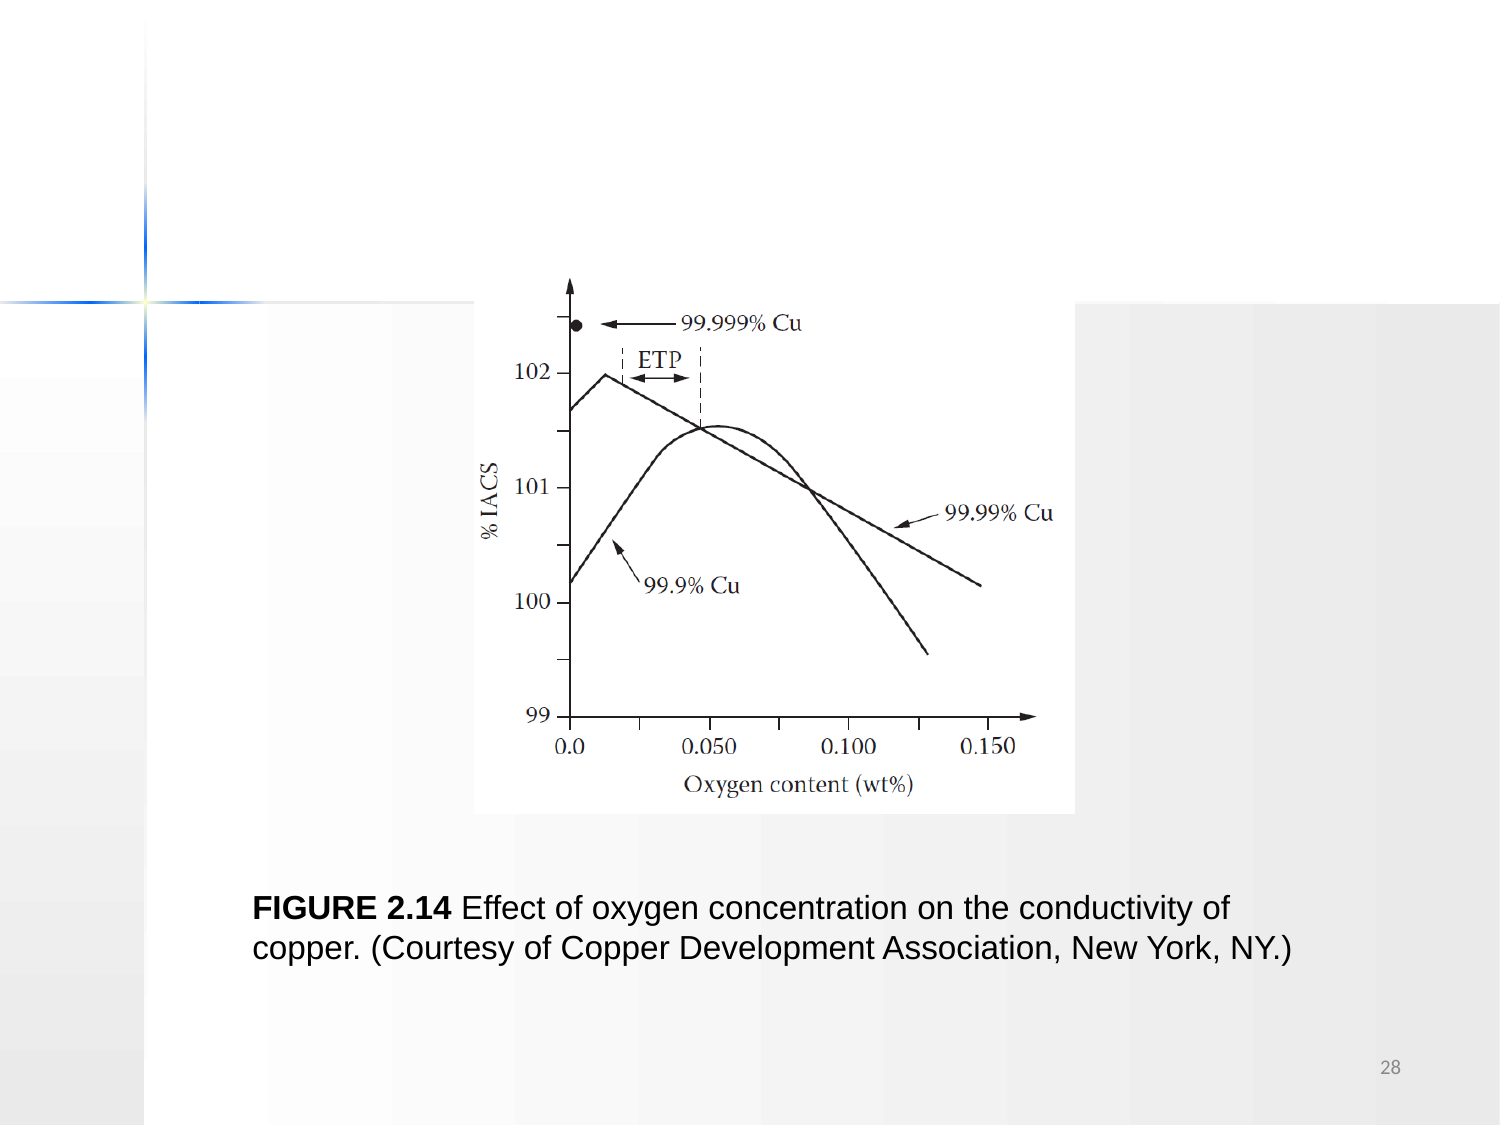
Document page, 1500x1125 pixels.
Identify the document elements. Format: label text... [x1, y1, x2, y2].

picture [474, 262, 1076, 814]
text_box FIGURE 2.14 Effect of oxygen concentration on the conductivity of copper. (Courtesy of Copper Development Association, New York, NY.) [237, 879, 1350, 974]
